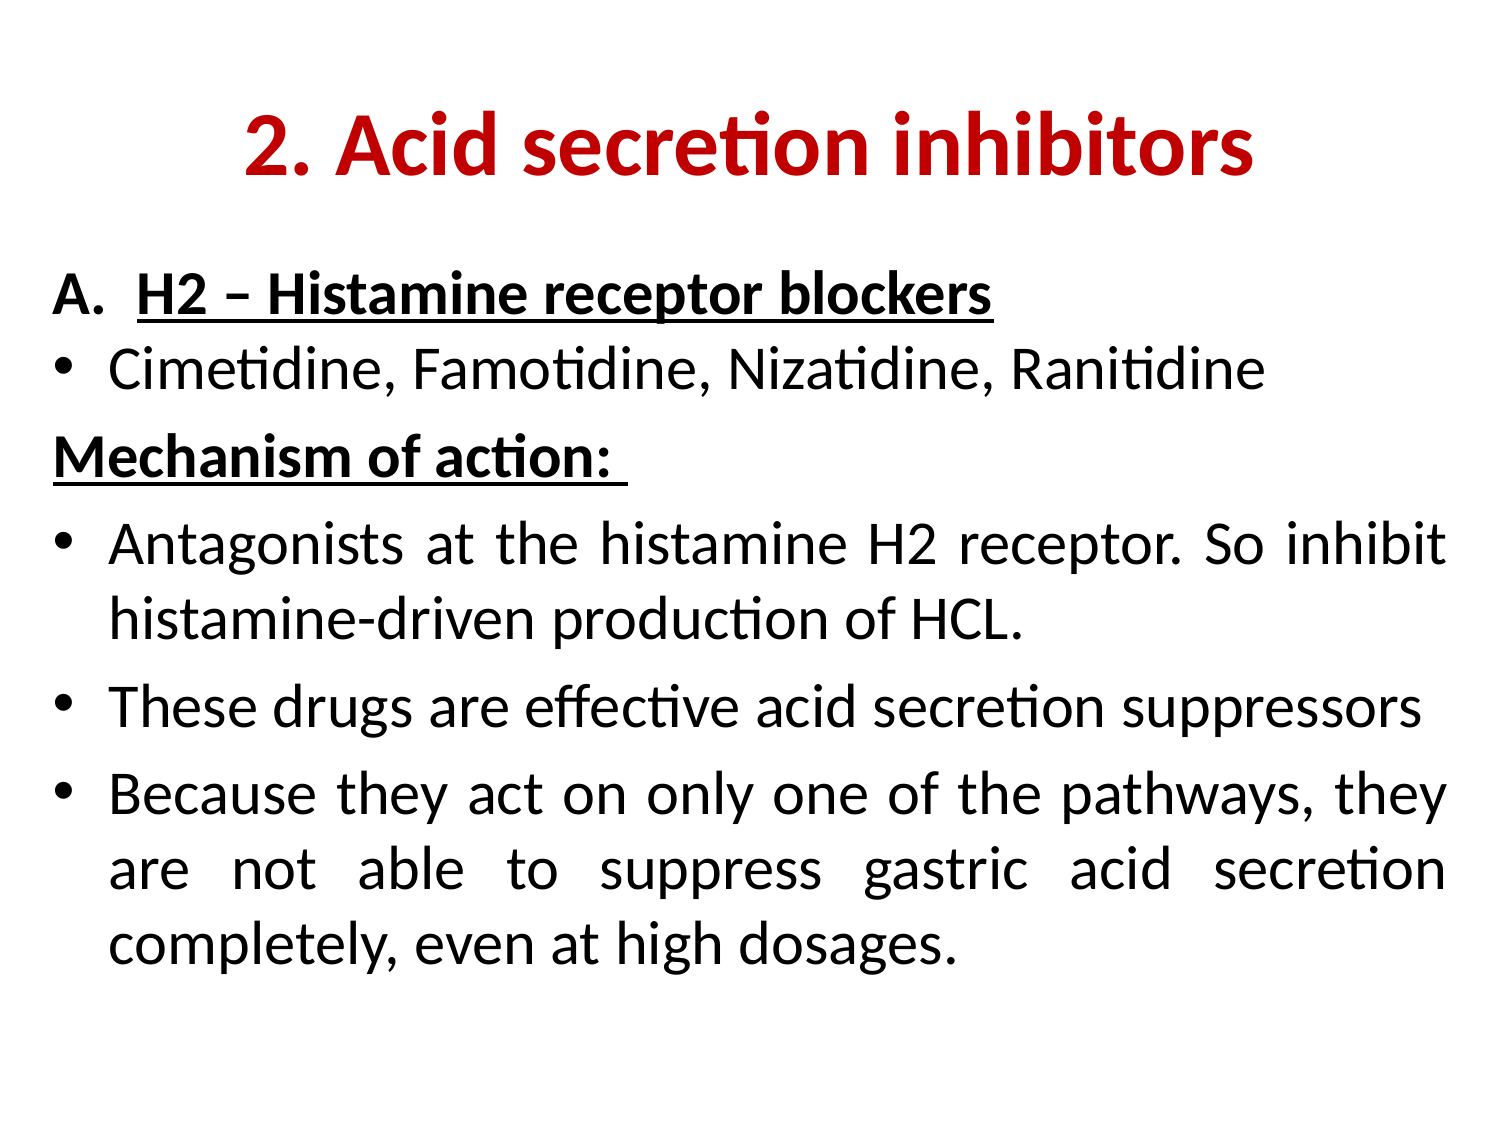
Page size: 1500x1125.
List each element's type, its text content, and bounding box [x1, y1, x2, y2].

title 2. Acid secretion inhibitors [75, 45, 1425, 233]
list H2 – Histamine receptor blockers Cimetidine, Famotidine, Nizatidine, Ranitidine Mechanism of action: Antagonists at the histamine H2 receptor. So inhibit histamine-driven production of HCL. These drugs are effective acid secretion suppressors Because they act on only one of the pathways, they are not able to suppress gastric acid secretion completely, even at high dosages. [37, 245, 1463, 1038]
